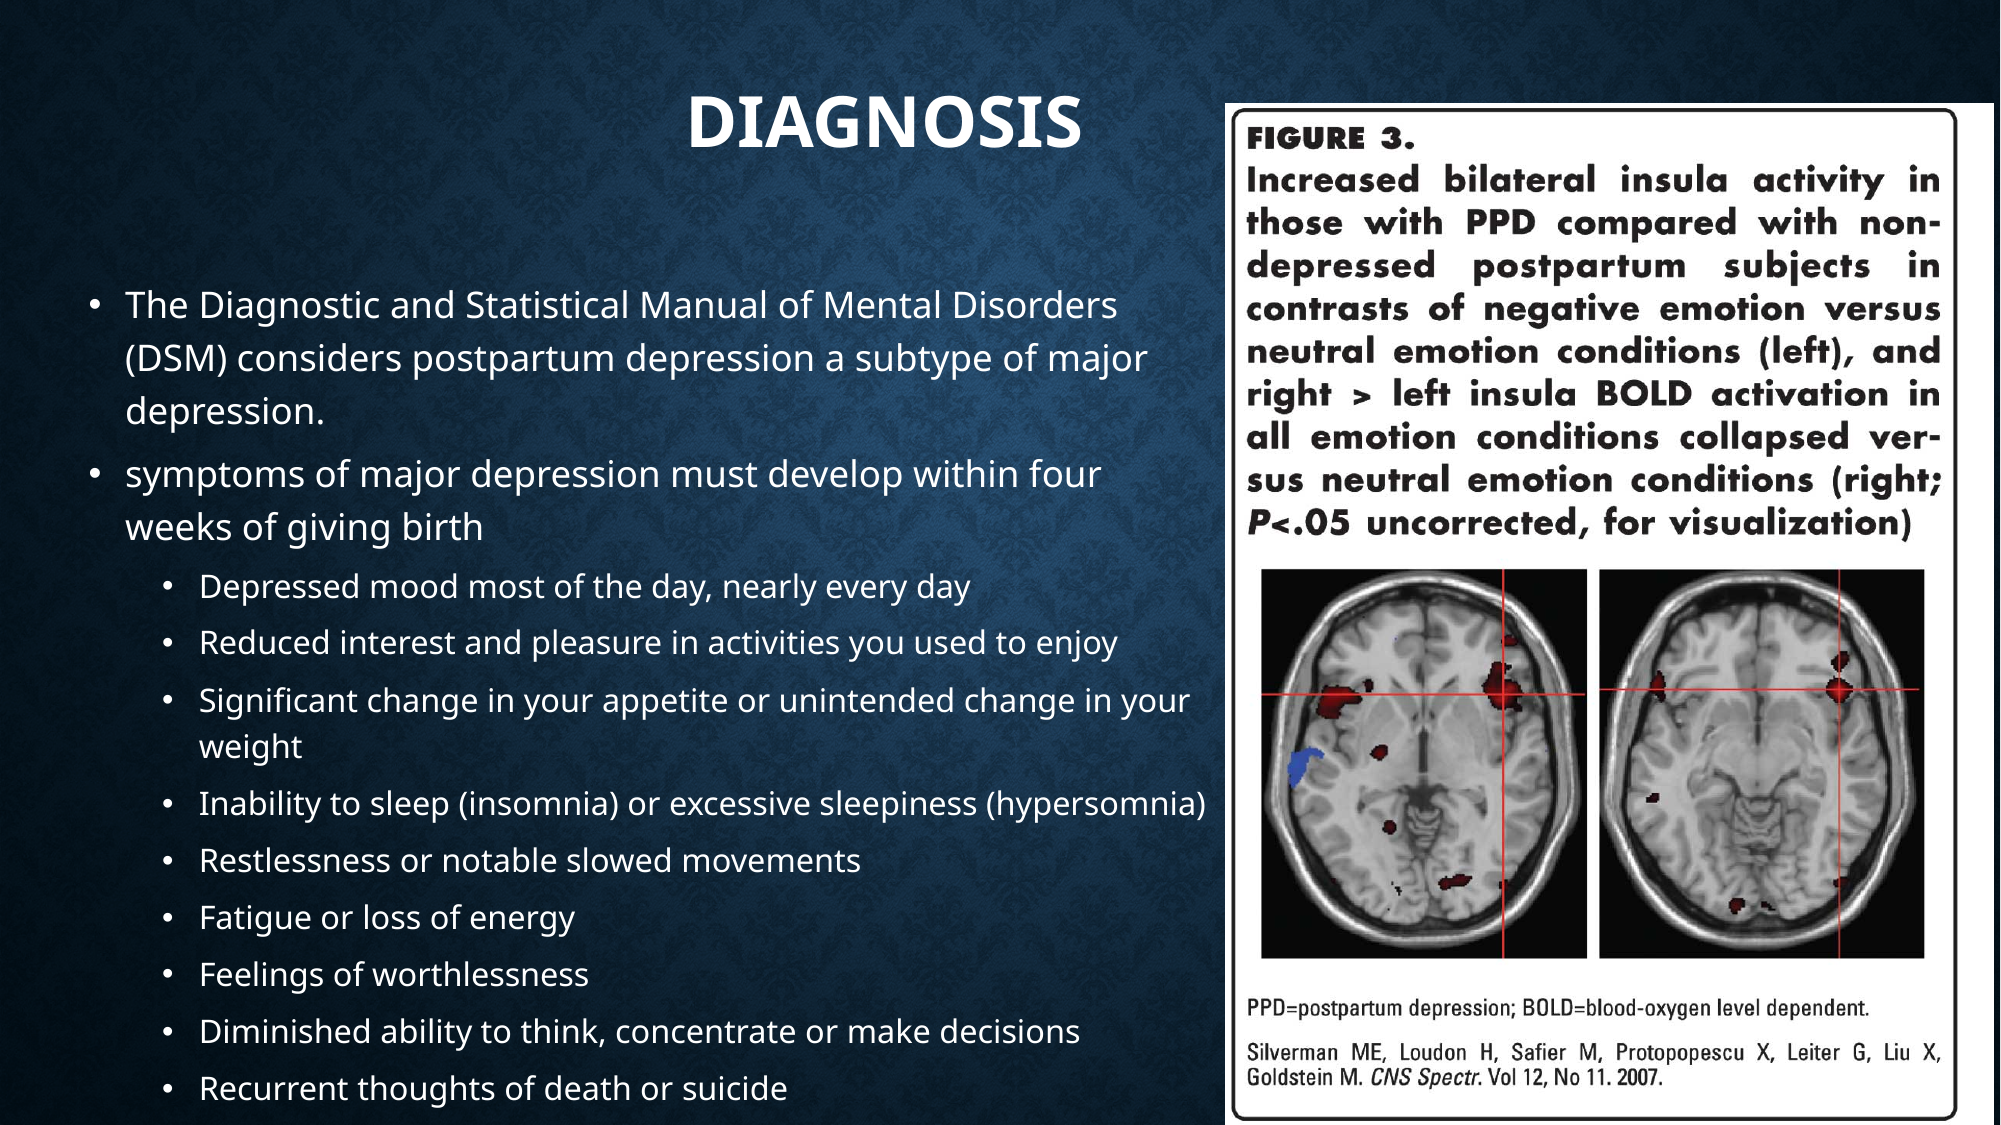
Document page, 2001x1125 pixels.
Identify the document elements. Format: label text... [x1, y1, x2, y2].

list The Diagnostic and Statistical Manual of Mental Disorders (DSM) considers postpartum depression a subtype of major depression. symptoms of major depression must develop within four weeks of giving birth Depressed mood most of the day, nearly every day Reduced interest and pleasure in activities you used to enjoy Significant change in your appetite or unintended change in your weight Inability to sleep (insomnia) or excessive sleepiness (hypersomnia) Restlessness or notable slowed movements Fatigue or loss of energy Feelings of worthlessness Diminished ability to think, concentrate or make decisions Recurrent thoughts of death or suicide [0, 265, 1217, 1125]
picture [1224, 102, 1995, 1125]
title Diagnosis [44, 15, 1743, 233]
